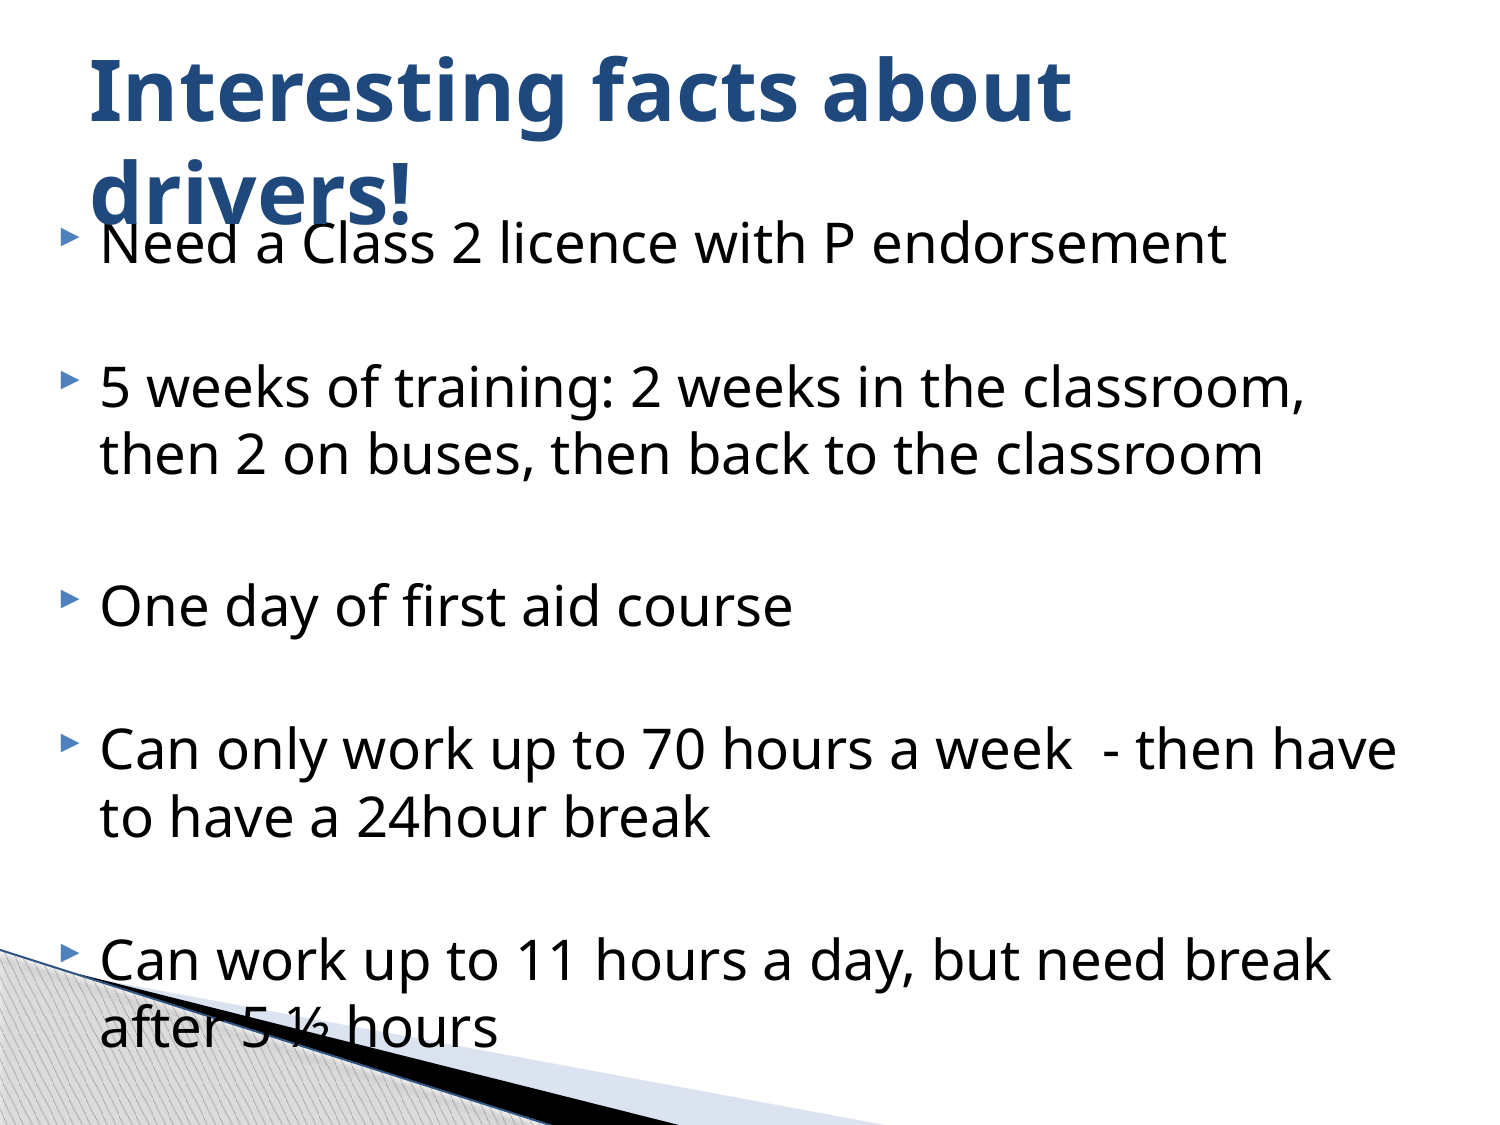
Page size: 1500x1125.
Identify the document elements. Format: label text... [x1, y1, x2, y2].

title Interesting facts about drivers! [75, 45, 1425, 233]
list Need a Class 2 licence with P endorsement 5 weeks of training: 2 weeks in the classroom, then 2 on buses, then back to the classroom One day of first aid course Can only work up to 70 hours a week - then have to have a 24hour break Can work up to 11 hours a day, but need break after 5 ½ hours [24, 200, 1425, 1075]
